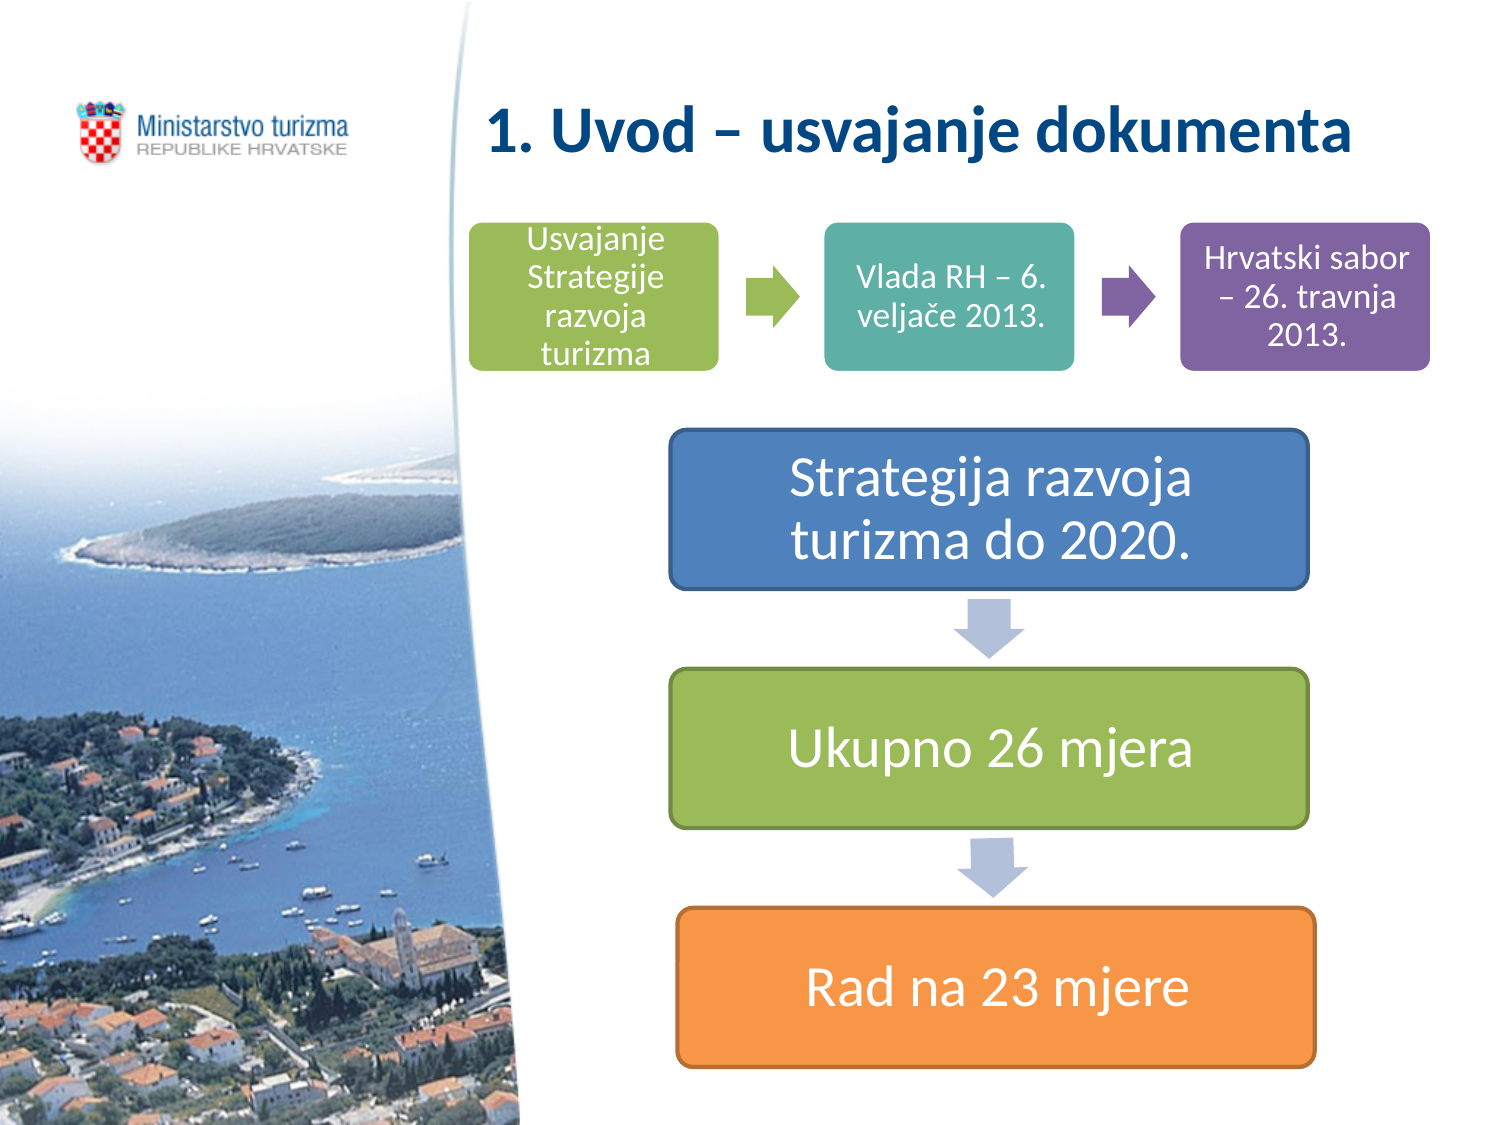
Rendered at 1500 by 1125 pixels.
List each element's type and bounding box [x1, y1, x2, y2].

text_box [516, 429, 1462, 1068]
picture [0, 0, 1500, 1125]
list [465, 207, 1434, 386]
